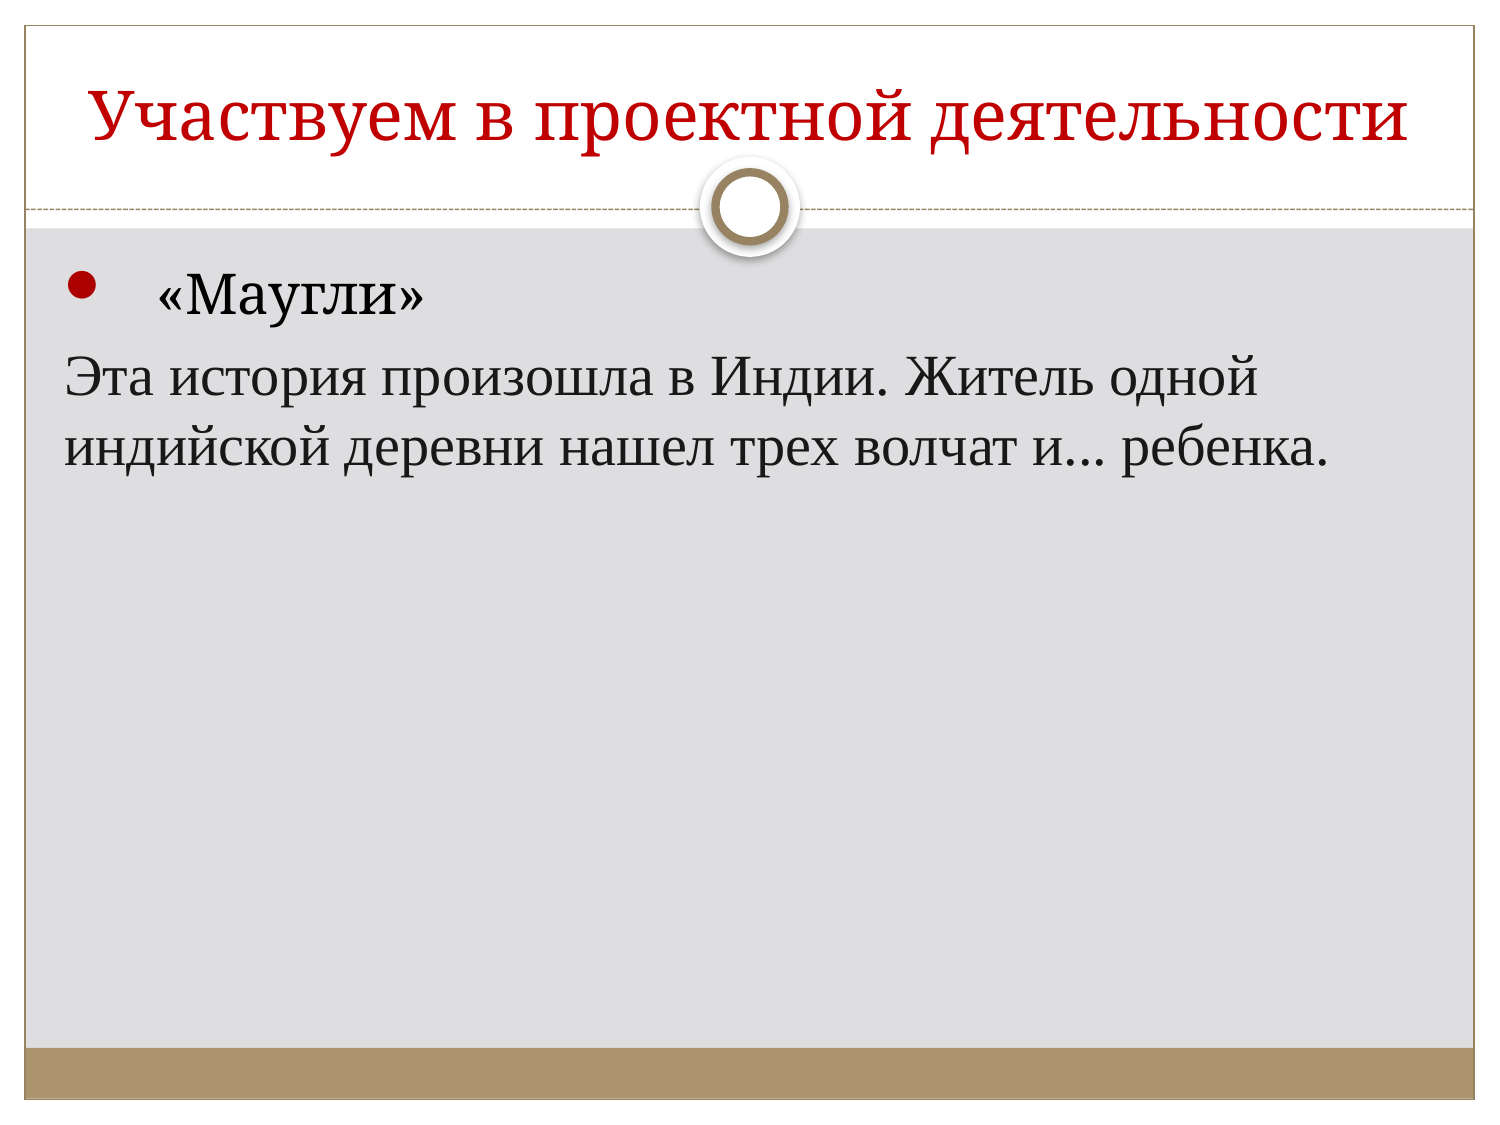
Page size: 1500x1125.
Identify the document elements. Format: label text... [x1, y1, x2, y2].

title Участвуем в проектной деятельности [49, 37, 1450, 162]
list «Маугли» Эта история произошла в Индии. Житель одной индийской деревни нашел трех волчат и... ребенка. [49, 250, 1445, 1001]
